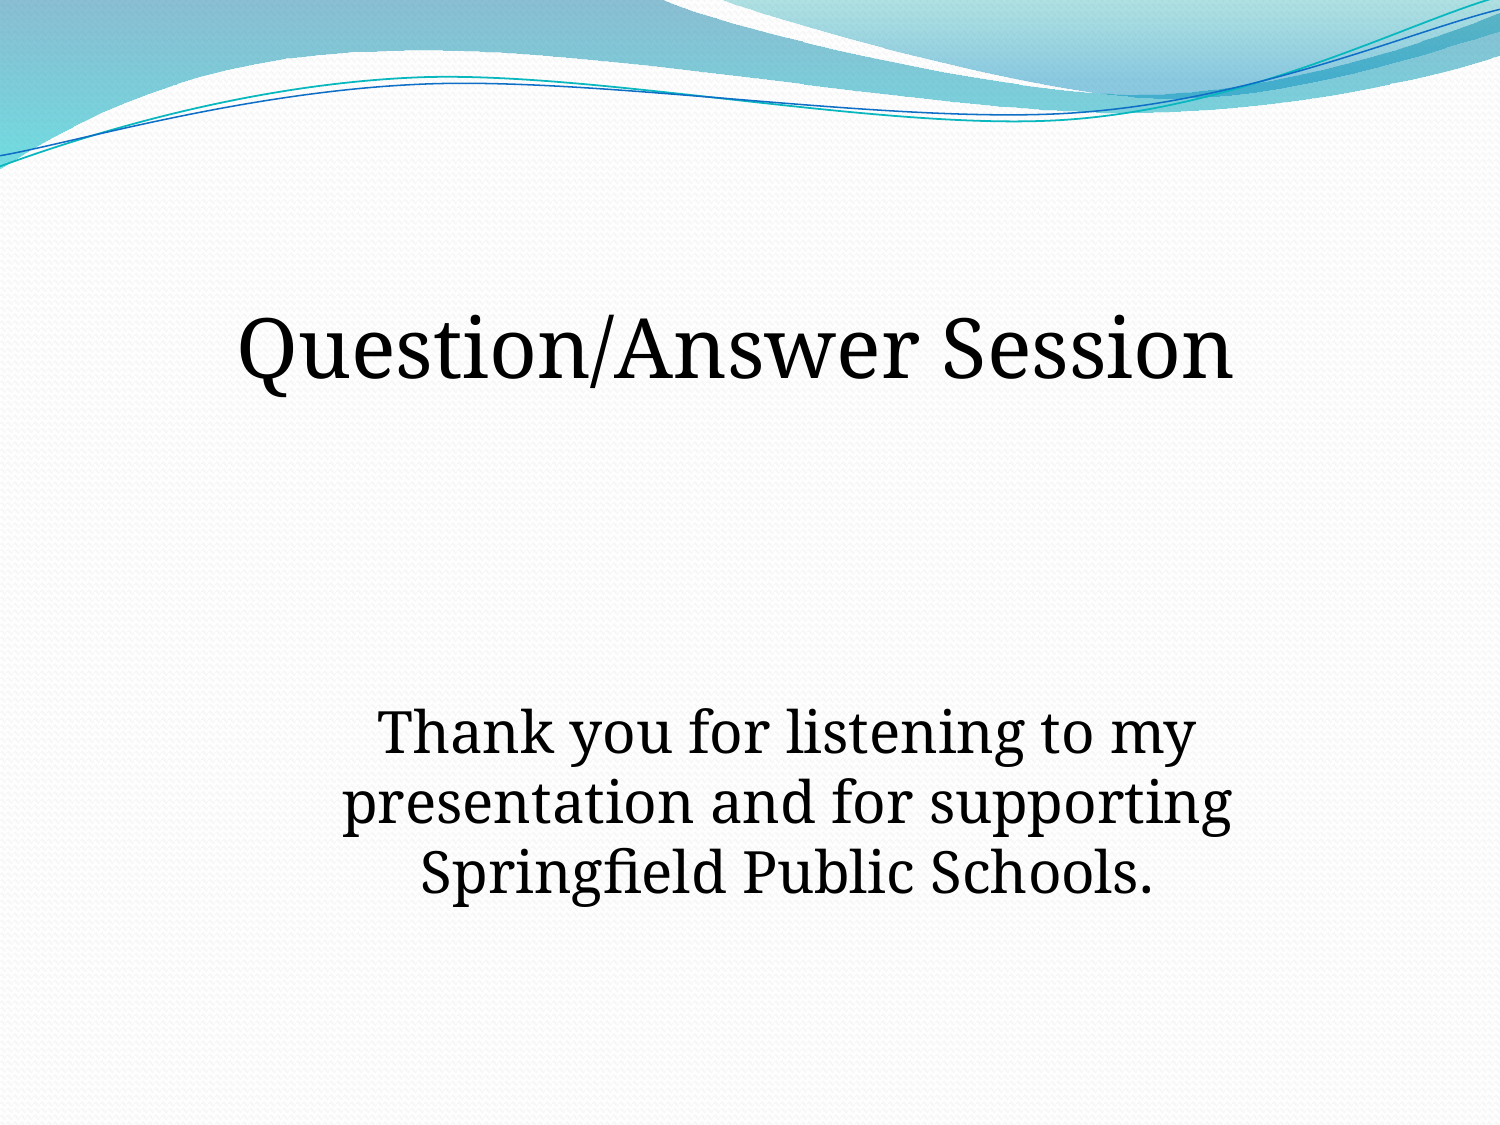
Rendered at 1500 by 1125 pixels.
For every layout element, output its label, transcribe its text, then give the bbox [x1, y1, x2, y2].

text_box Question/Answer Session [162, 287, 1250, 403]
text_box Thank you for listening to my presentation and for supporting Springfield Public Schools. [249, 687, 1325, 913]
